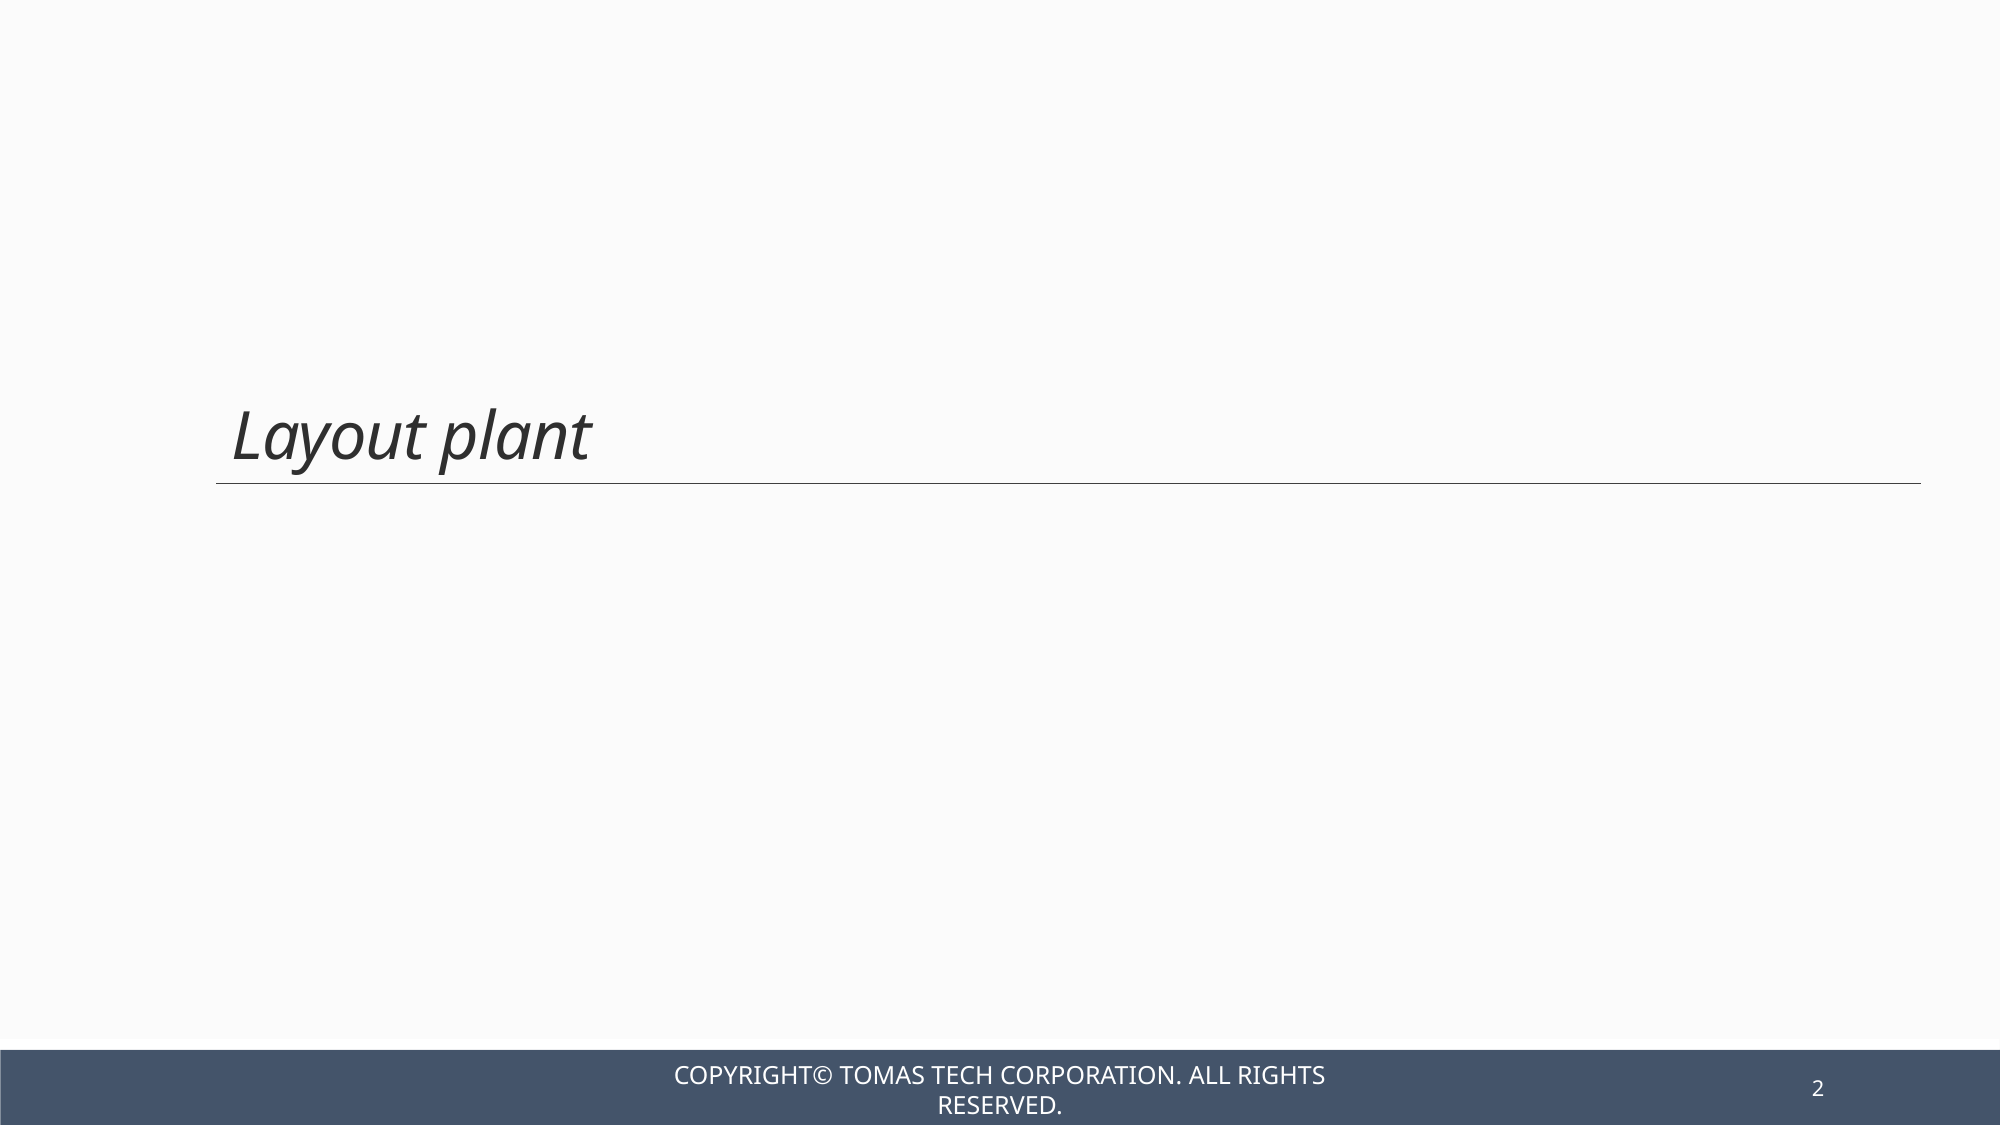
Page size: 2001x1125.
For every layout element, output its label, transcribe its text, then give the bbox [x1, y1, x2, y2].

text_box Layout plant [216, 371, 1922, 482]
slide_number 2 [1624, 1059, 1840, 1120]
footer Copyright© TOMAS TECH CORPORATION. All rights reserved. [604, 1059, 1396, 1120]
